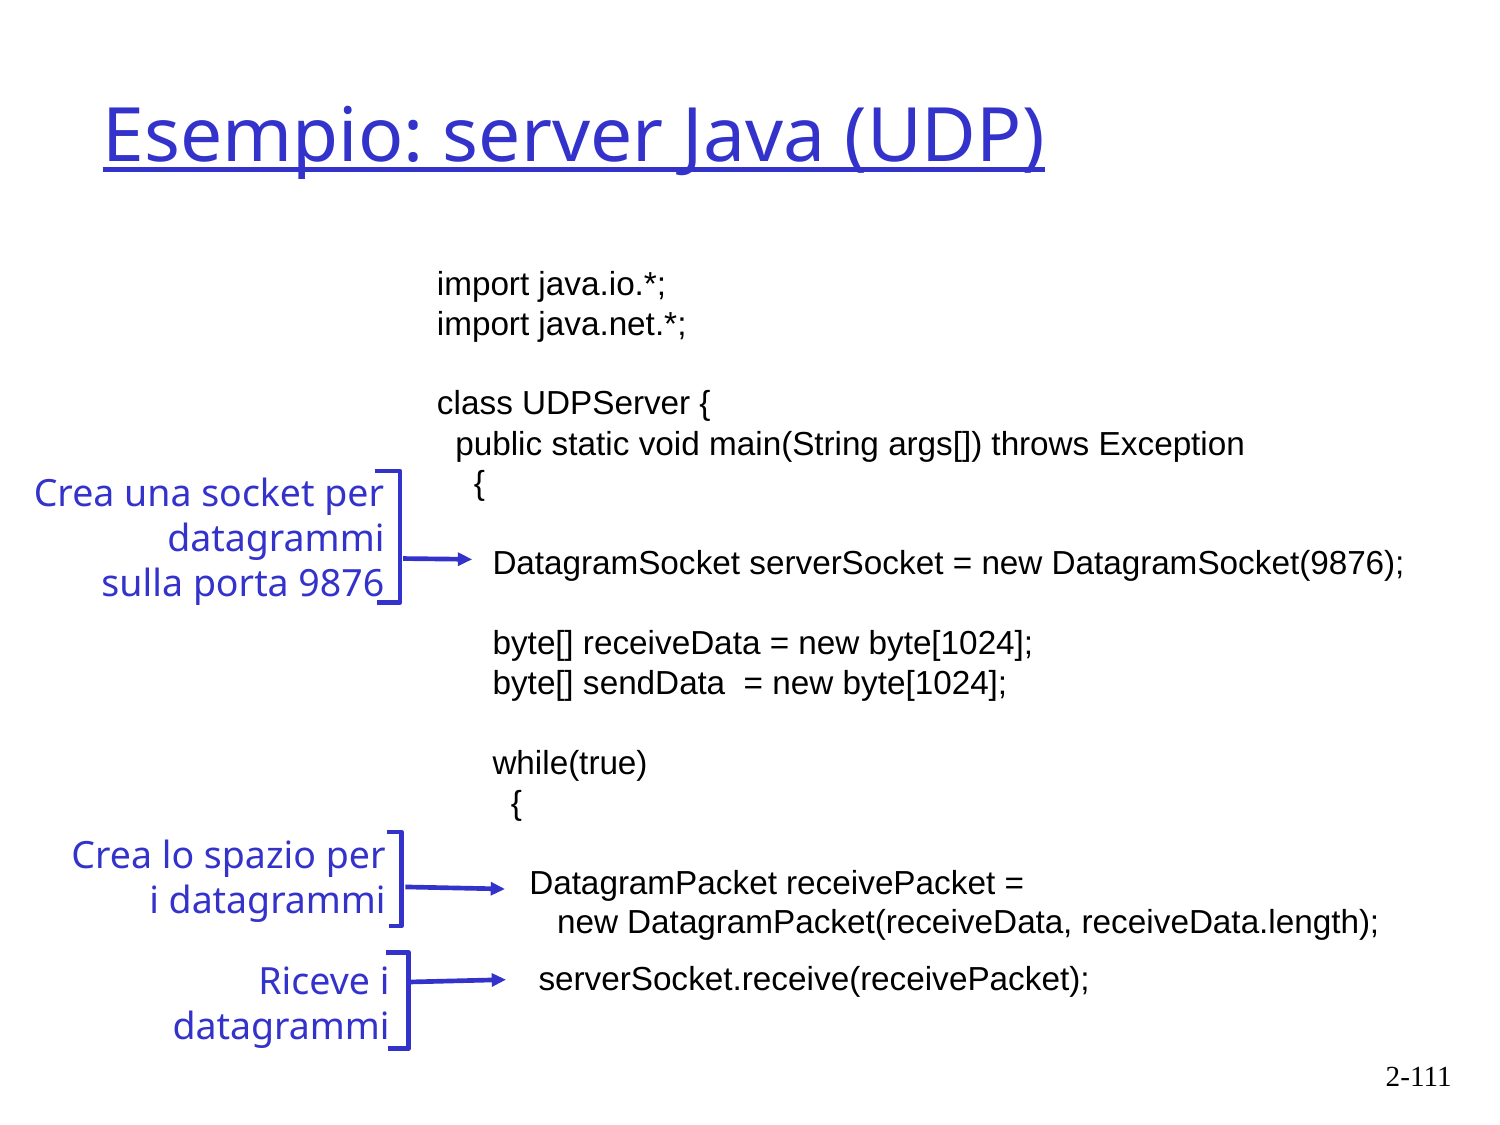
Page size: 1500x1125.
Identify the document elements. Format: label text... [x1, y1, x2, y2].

title Esempio: server Java (UDP) [87, 37, 1363, 226]
text_box [387, 831, 402, 926]
text_box Crea lo spazio per i datagrammi [33, 823, 386, 929]
text_box [385, 952, 409, 1049]
text_box import java.io.*; import java.net.*; class UDPServer { public static void main(String args[]) throws Exception { DatagramSocket serverSocket = new DatagramSocket(9876); byte[] receiveData = new byte[1024]; byte[] sendData = new byte[1024]; while(true) { DatagramPacket receivePacket = new DatagramPacket(receiveData, receiveData.length); serverSocket.receive(receivePacket); [422, 254, 1430, 1008]
text_box [405, 882, 505, 895]
text_box Riceve i datagrammi [90, 949, 405, 1055]
text_box [408, 973, 506, 987]
slide_number 2-111 [1362, 1049, 1467, 1125]
text_box [375, 471, 400, 603]
text_box [403, 552, 472, 566]
text_box Crea una socket per datagrammi sulla porta 9876 [18, 461, 400, 612]
